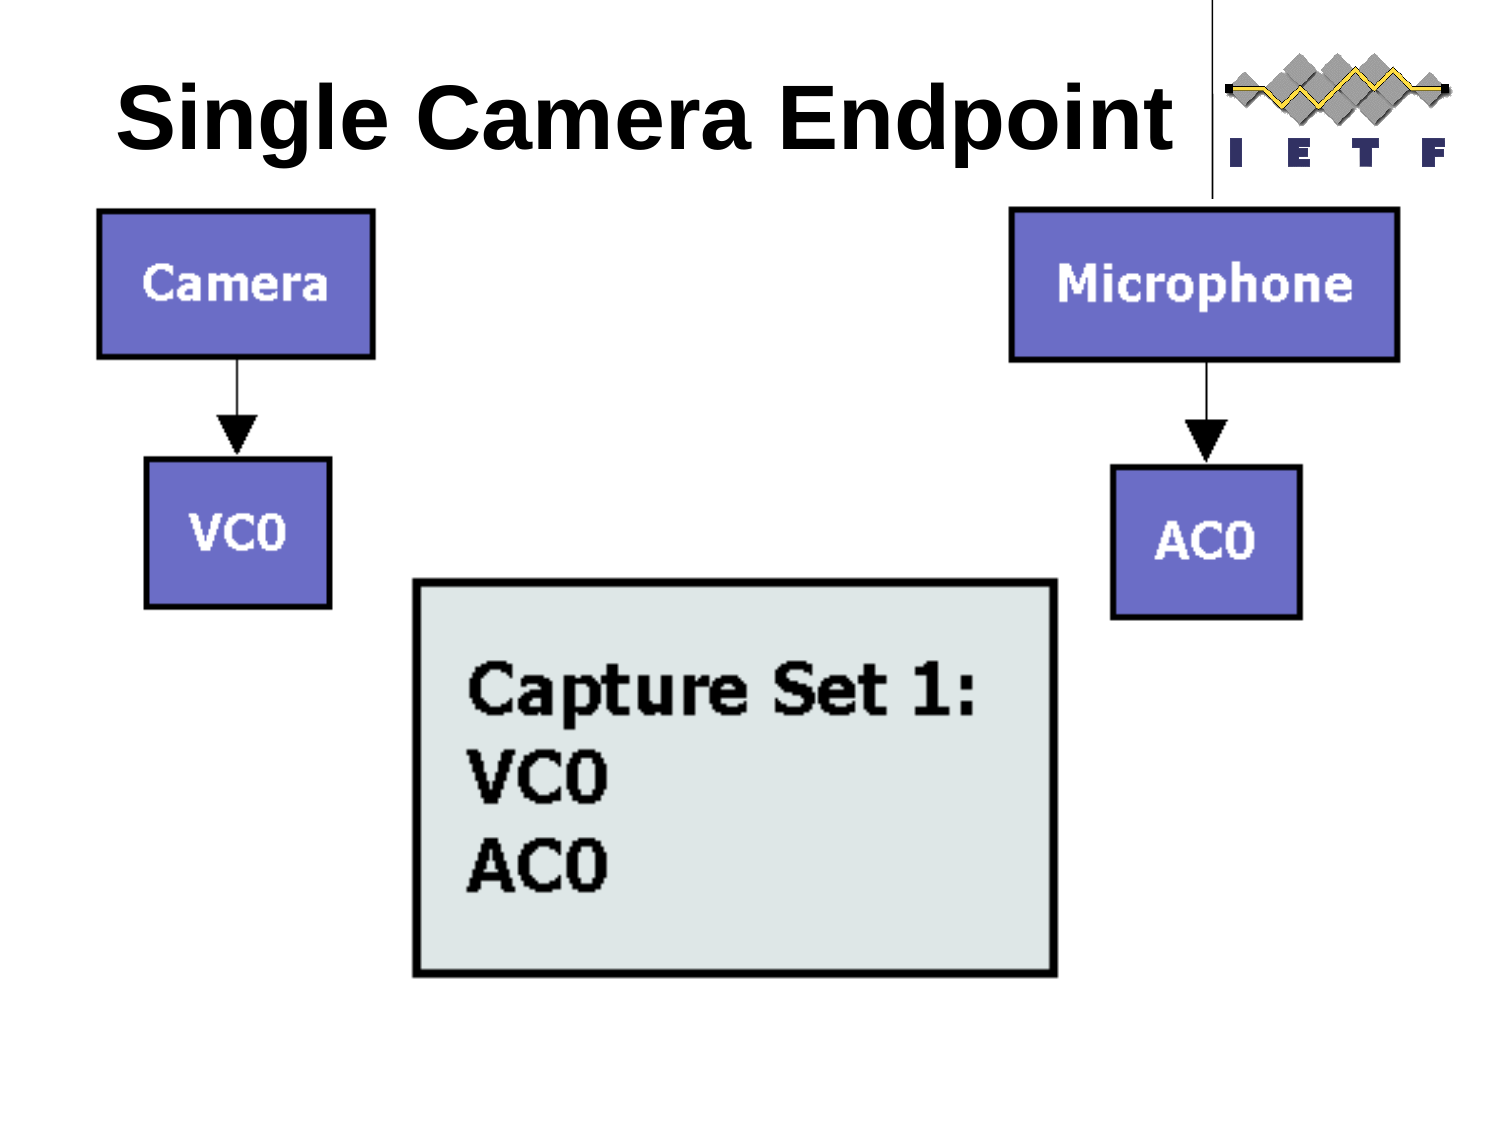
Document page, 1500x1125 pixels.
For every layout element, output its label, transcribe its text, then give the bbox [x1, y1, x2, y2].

picture [1212, 37, 1463, 181]
title Single Camera Endpoint [74, 19, 1201, 176]
picture [399, 199, 1413, 994]
picture [87, 199, 388, 624]
